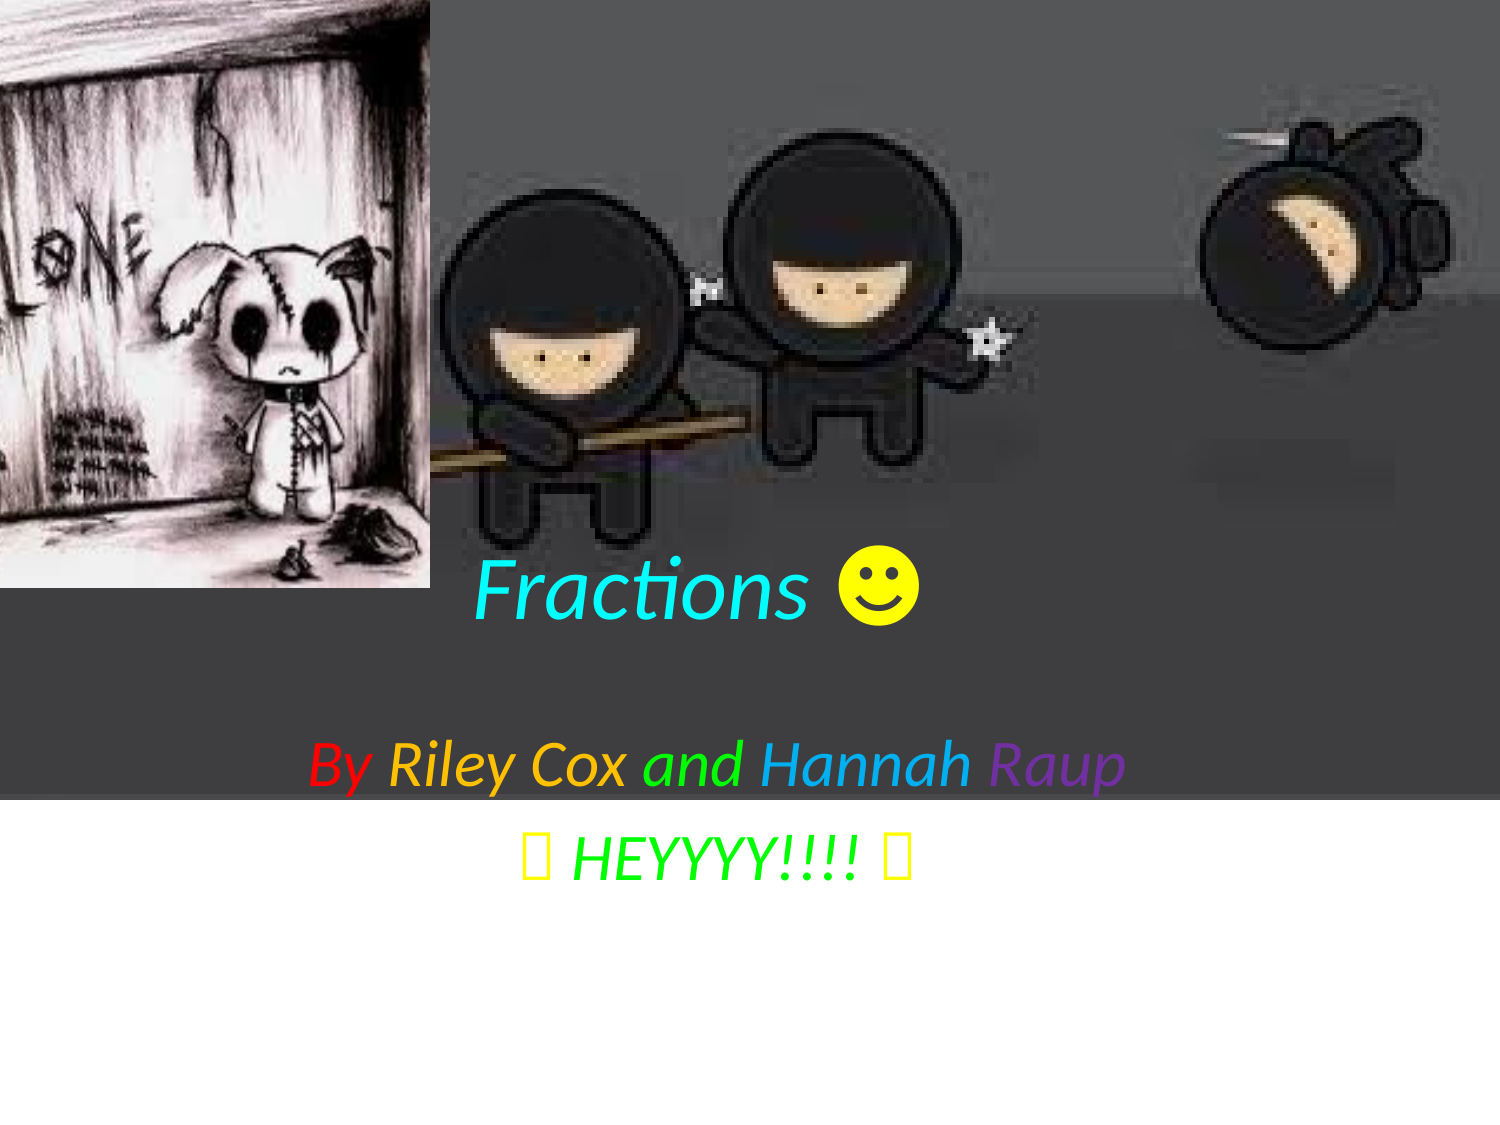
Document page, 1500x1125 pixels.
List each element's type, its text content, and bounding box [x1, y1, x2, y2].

picture [0, 0, 1500, 801]
subtitle By Riley Cox and Hannah Raup  HEYYYY!!!!  [192, 808, 1243, 1000]
